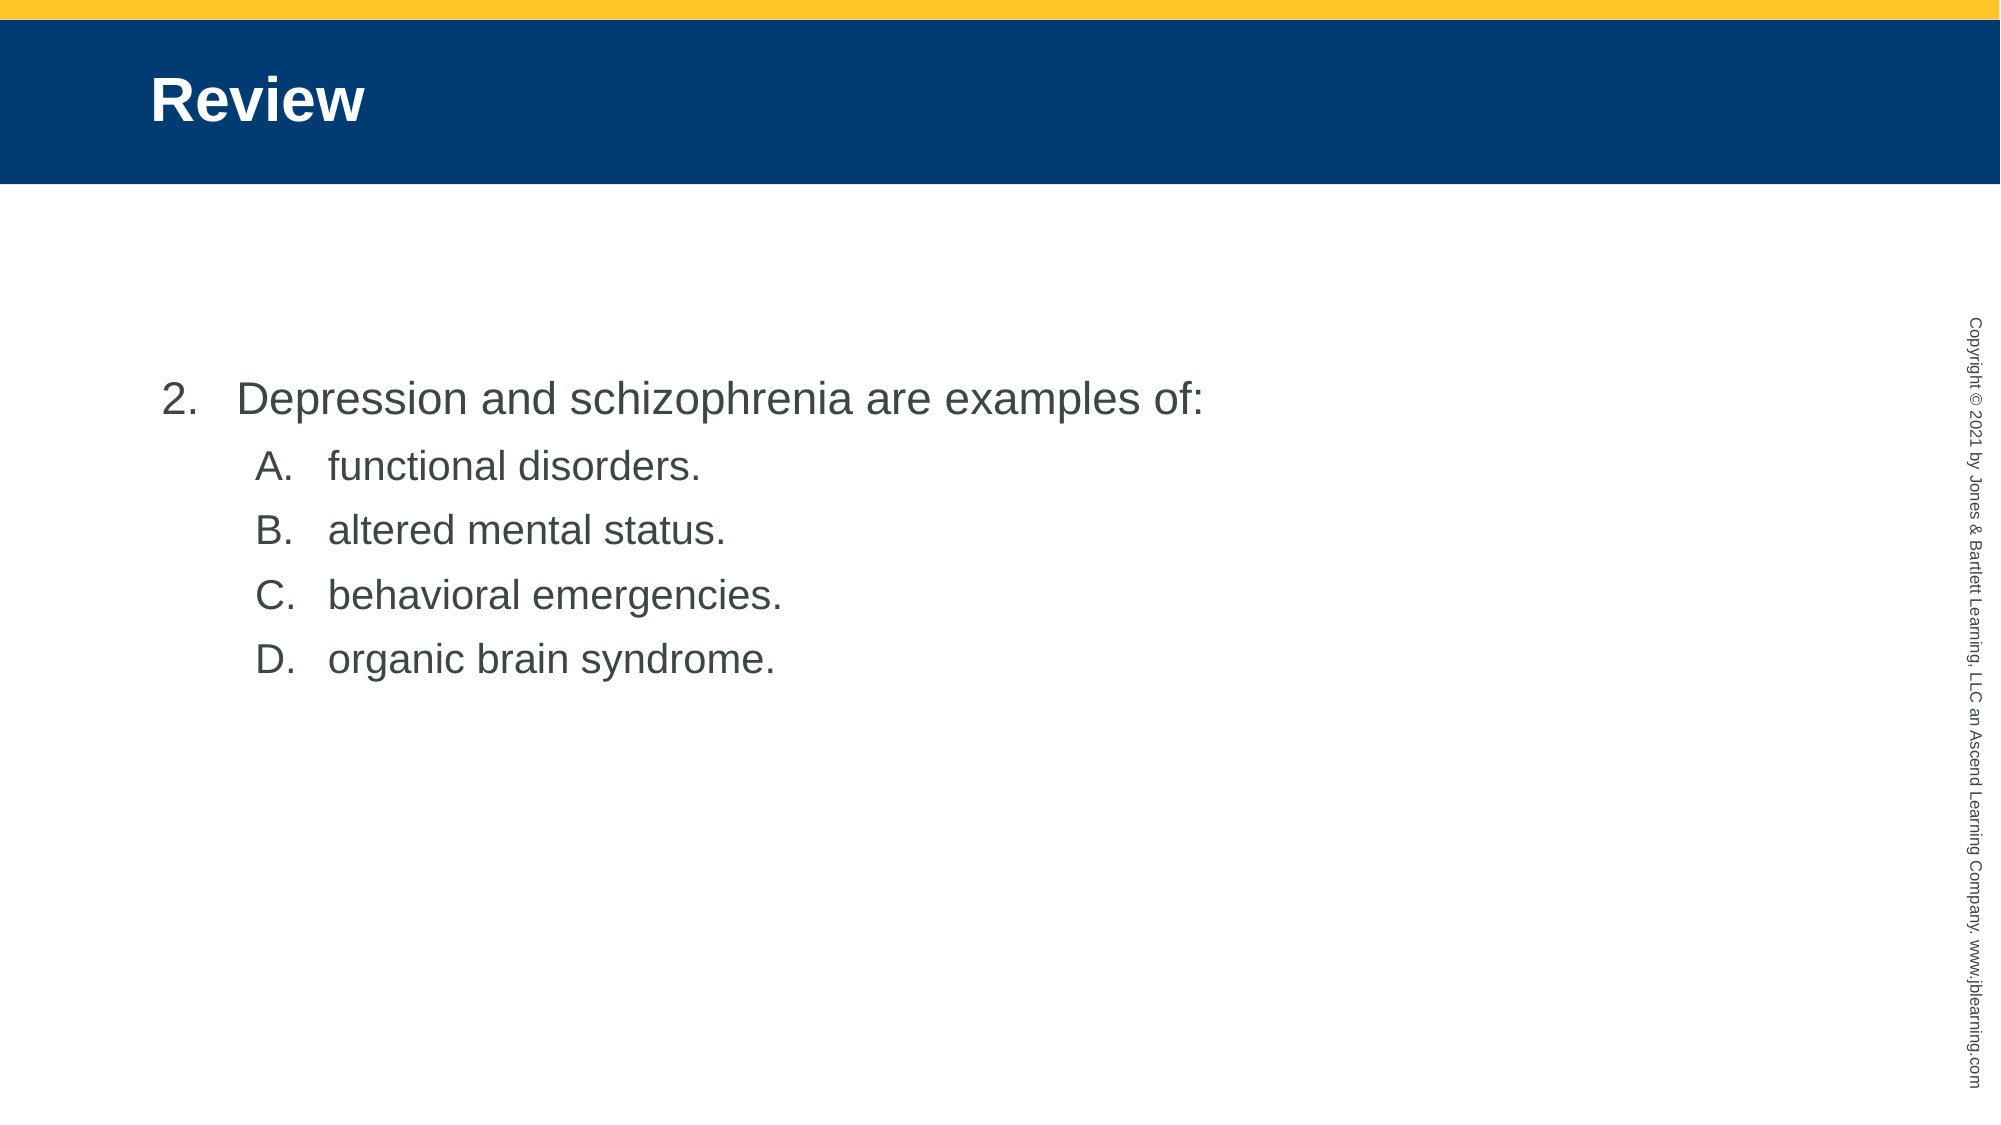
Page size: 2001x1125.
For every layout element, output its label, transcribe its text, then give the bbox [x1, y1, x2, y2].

title Review [0, 19, 2000, 185]
list Depression and schizophrenia are examples of: functional disorders. altered mental status. behavioral emergencies. organic brain syndrome. [146, 361, 1859, 1016]
